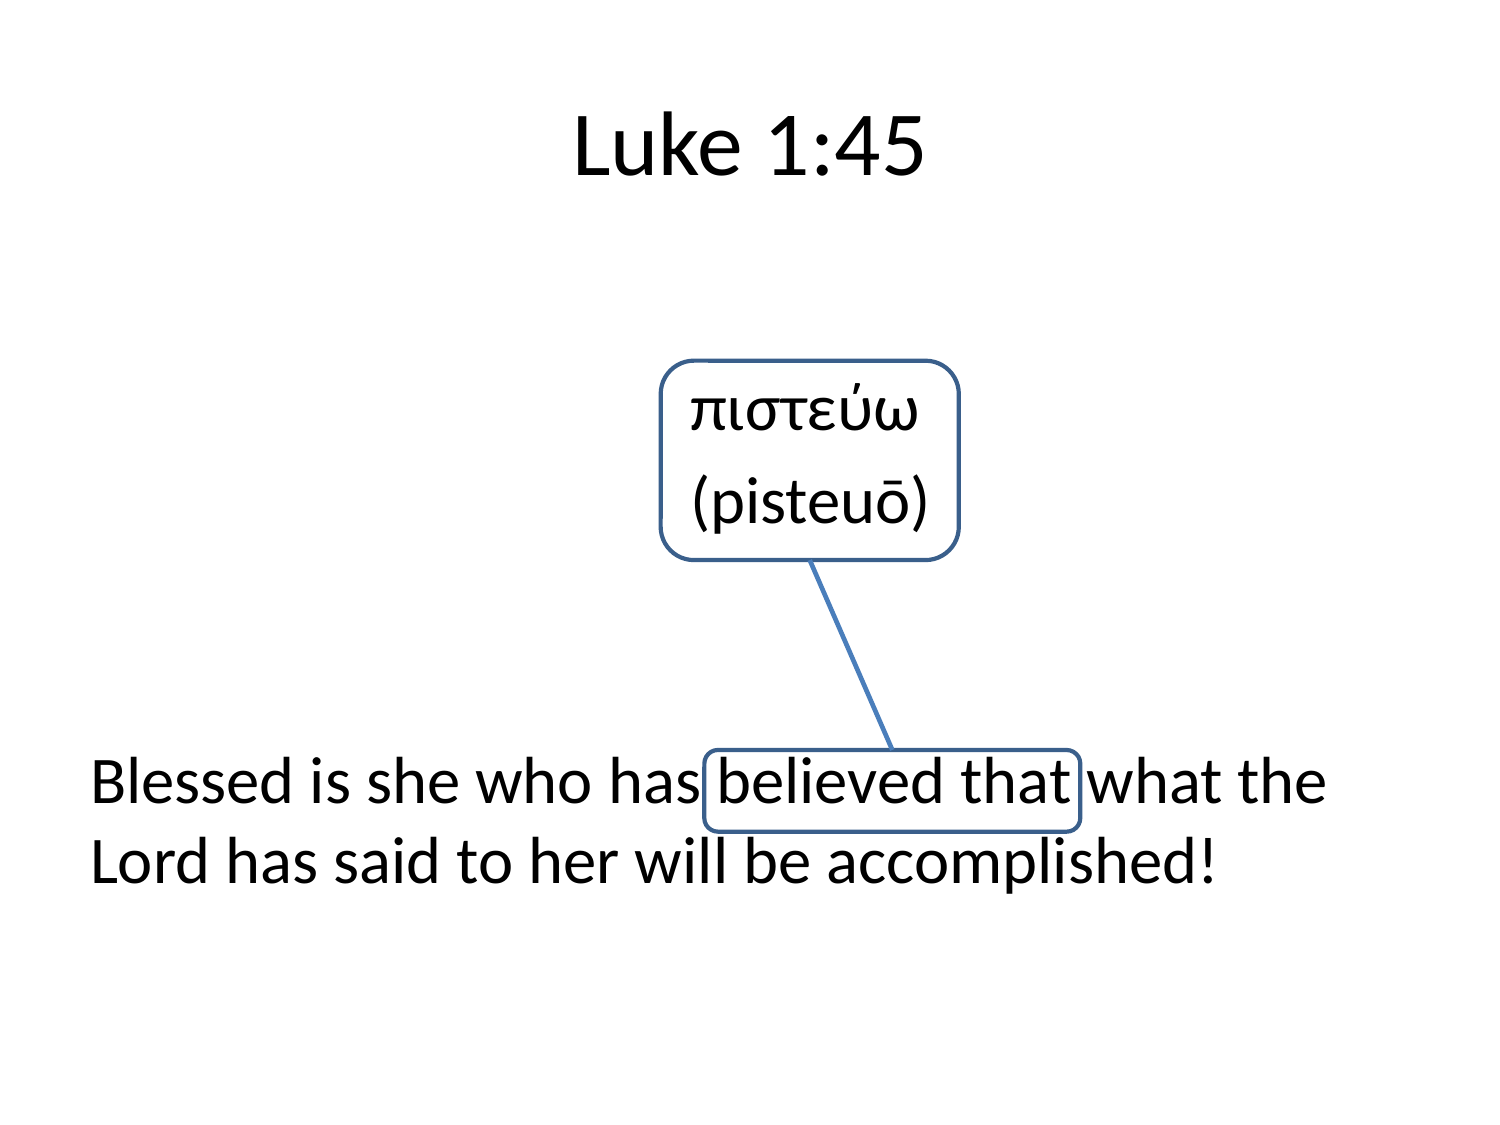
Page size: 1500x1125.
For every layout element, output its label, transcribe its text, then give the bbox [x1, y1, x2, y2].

text_box [658, 358, 961, 563]
title Luke 1:45 [75, 45, 1425, 233]
list πιστεύω (pisteuō) Blessed is she who has believed that what the Lord has said to her will be accomplished! [75, 262, 1425, 1005]
text_box [702, 747, 1083, 834]
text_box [809, 559, 893, 751]
